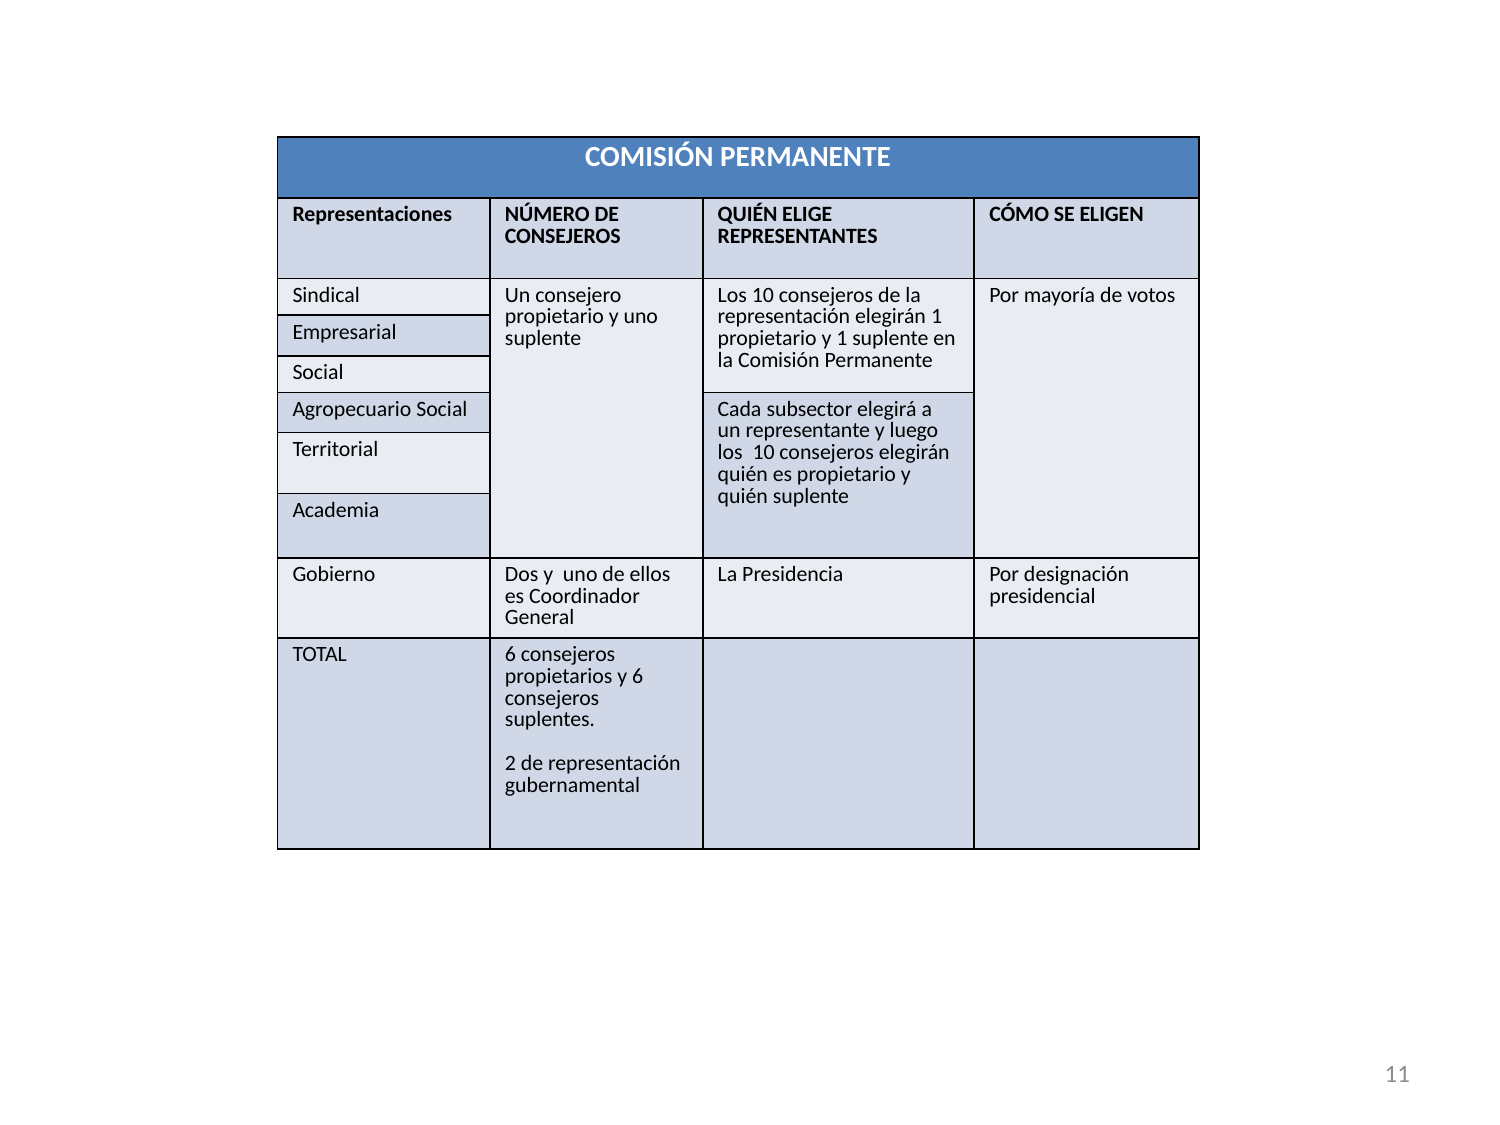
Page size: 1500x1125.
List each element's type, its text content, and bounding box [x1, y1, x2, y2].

table_cell Los 10 consejeros de la representación elegirán 1 propietario y 1 suplente en la Comisión Permanente [704, 279, 973, 392]
table_cell Cada subsector elegirá a un representante y luego los 10 consejeros elegirán quién es propietario y quién suplente [704, 393, 973, 557]
table_cell Representaciones [278, 199, 489, 278]
table_cell Gobierno [278, 559, 489, 637]
table_cell Social [278, 357, 489, 392]
table_cell Por mayoría de votos [975, 279, 1198, 557]
table_cell Academia [278, 494, 489, 557]
table_cell QUIÉN ELIGE REPRESENTANTES [704, 199, 973, 278]
table_cell Un consejero propietario y uno suplente [491, 279, 702, 557]
table_cell NÚMERO DE CONSEJEROS [491, 199, 702, 278]
table_cell Dos y uno de ellos es Coordinador General [491, 559, 702, 637]
table_cell Territorial [278, 433, 489, 493]
table_cell Empresarial [278, 316, 489, 355]
table_cell [975, 639, 1198, 848]
table_cell La Presidencia [704, 559, 973, 637]
table_header COMISIÓN PERMANENTE [278, 138, 1198, 197]
table_cell Por designación presidencial [975, 559, 1198, 637]
table_cell CÓMO SE ELIGEN [975, 199, 1198, 278]
table_cell 6 consejeros propietarios y 6 consejeros suplentes. 2 de representación gubernamental [491, 639, 702, 848]
table_cell TOTAL [278, 639, 489, 848]
table_cell Agropecuario Social [278, 393, 489, 432]
table_cell [704, 639, 973, 848]
slide_number 11 [1074, 1042, 1425, 1103]
table_cell Sindical [278, 279, 489, 314]
